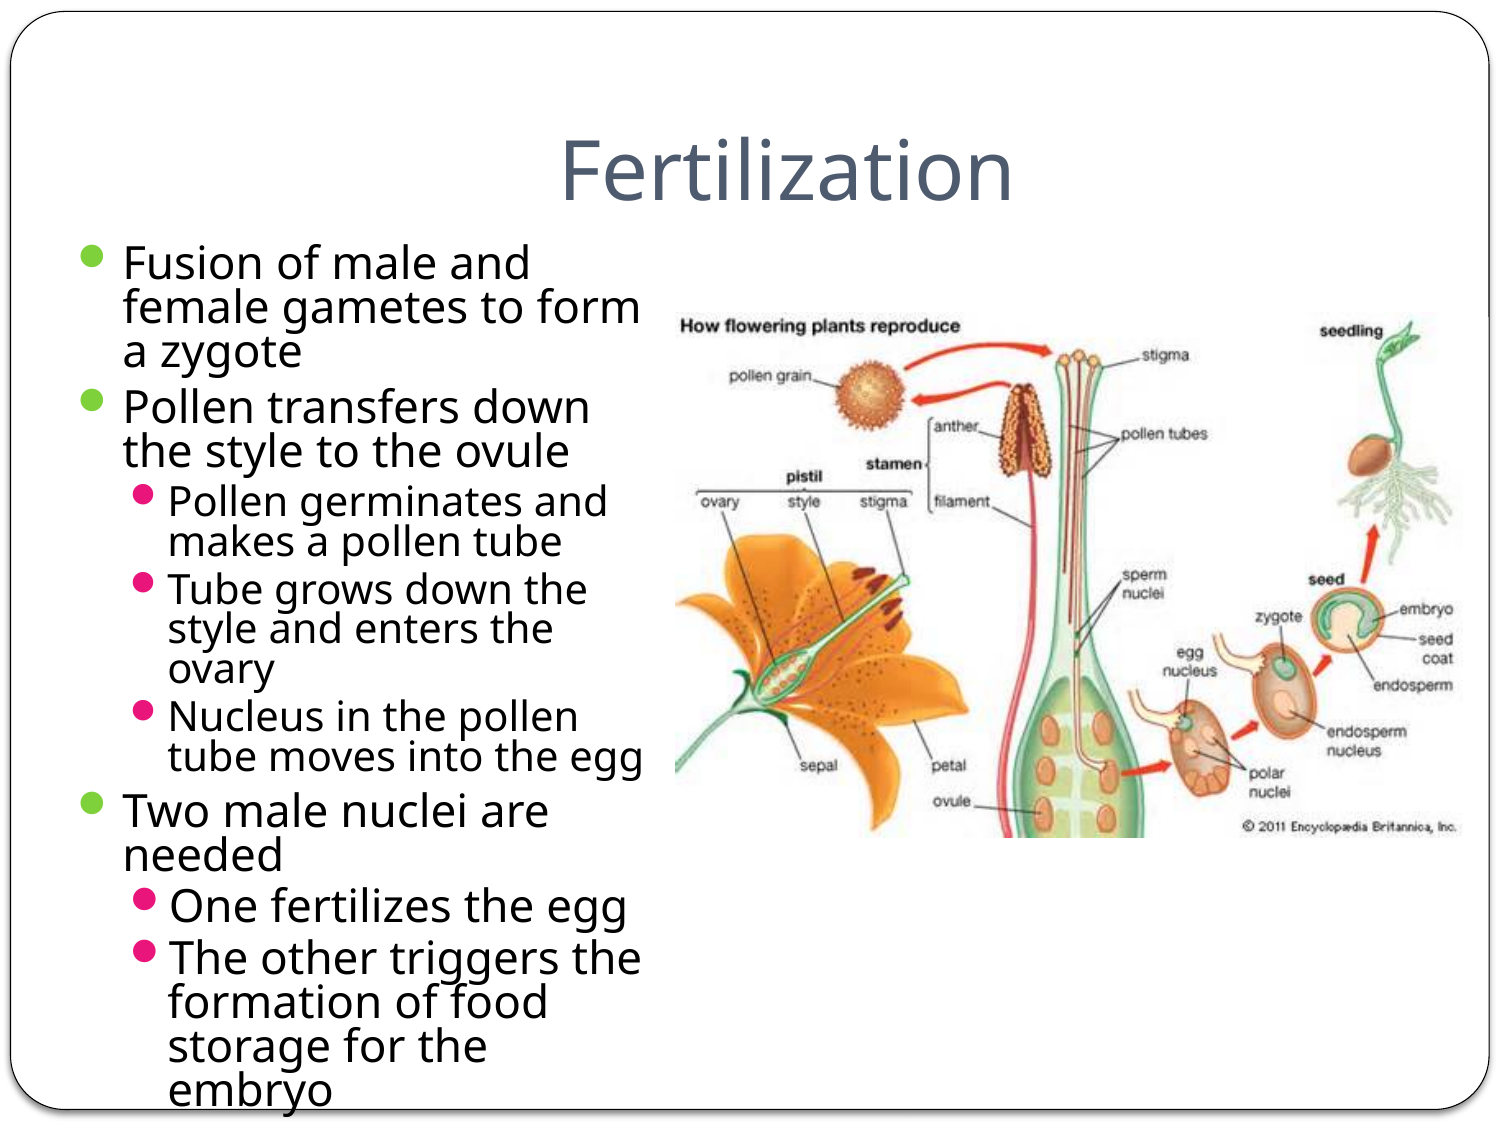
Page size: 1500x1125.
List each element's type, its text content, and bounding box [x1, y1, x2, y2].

picture [674, 312, 1463, 838]
list Fusion of male and female gametes to form a zygote Pollen transfers down the style to the ovule Pollen germinates and makes a pollen tube Tube grows down the style and enters the ovary Nucleus in the pollen tube moves into the egg Two male nuclei are needed One fertilizes the egg The other triggers the formation of food storage for the embryo [62, 237, 678, 988]
title Fertilization [150, 45, 1425, 233]
